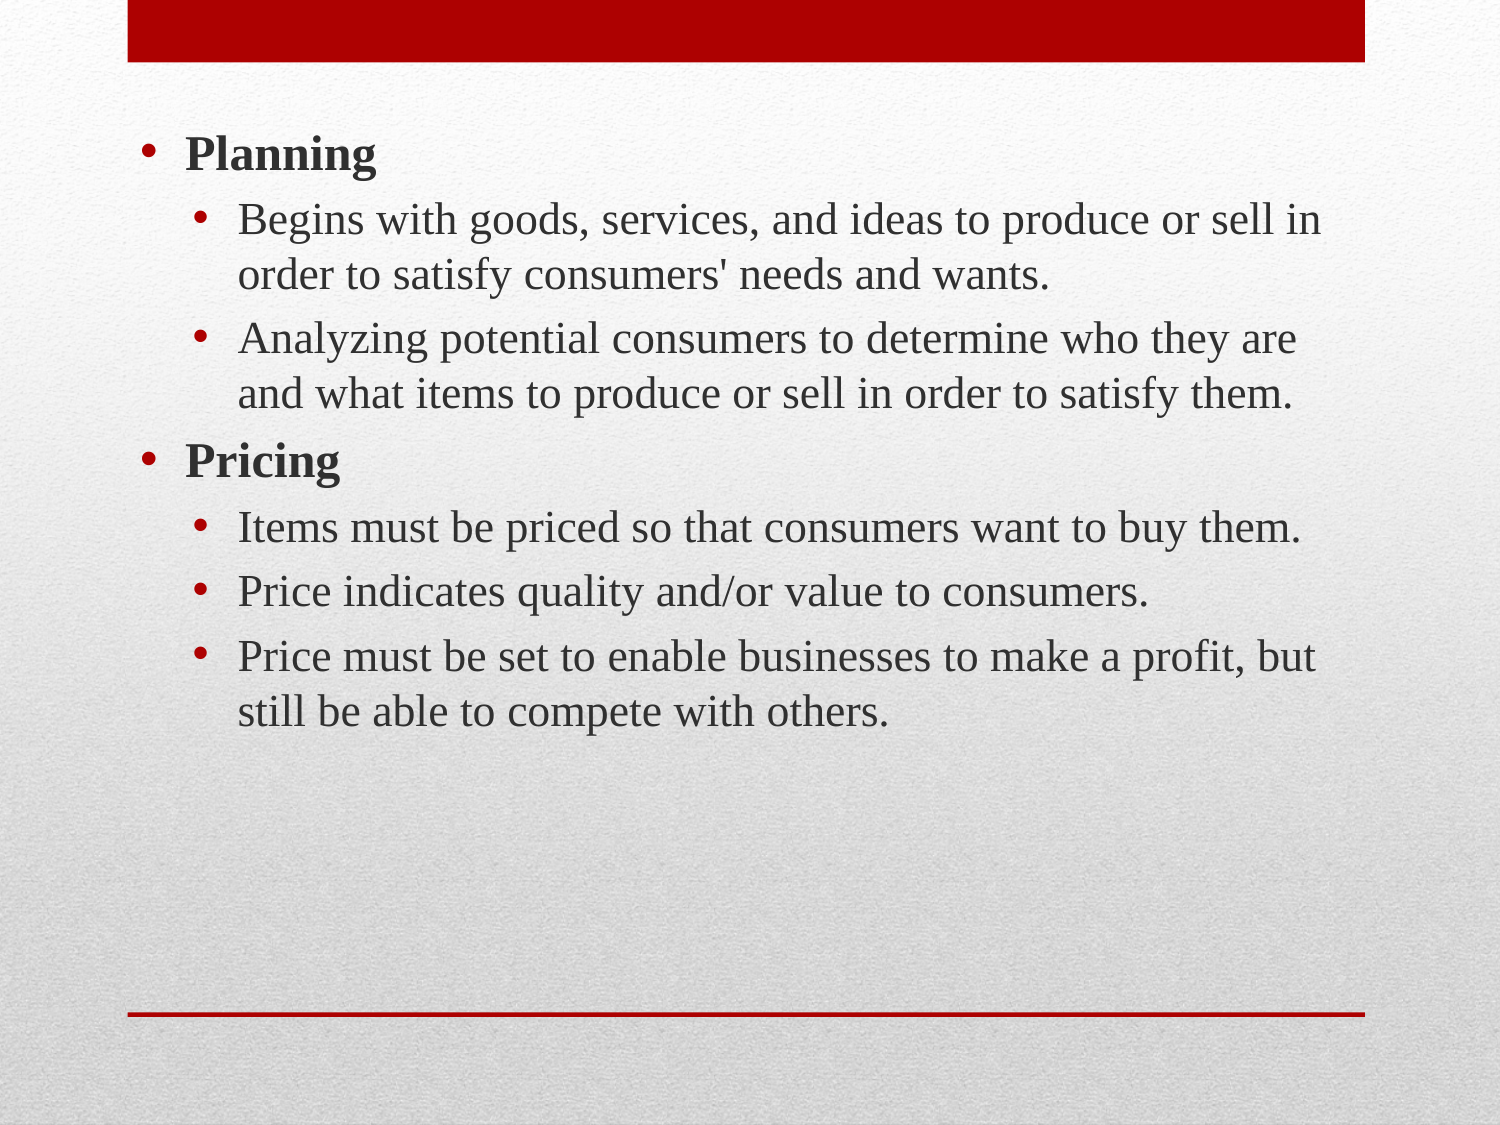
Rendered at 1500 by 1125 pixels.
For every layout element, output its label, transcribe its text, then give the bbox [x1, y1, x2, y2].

list Planning Begins with goods, services, and ideas to produce or sell in order to satisfy consumers' needs and wants. Analyzing potential consumers to determine who they are and what items to produce or sell in order to satisfy them. Pricing Items must be priced so that consumers want to buy them. Price indicates quality and/or value to consumers. Price must be set to enable businesses to make a profit, but still be able to compete with others. [125, 112, 1363, 750]
